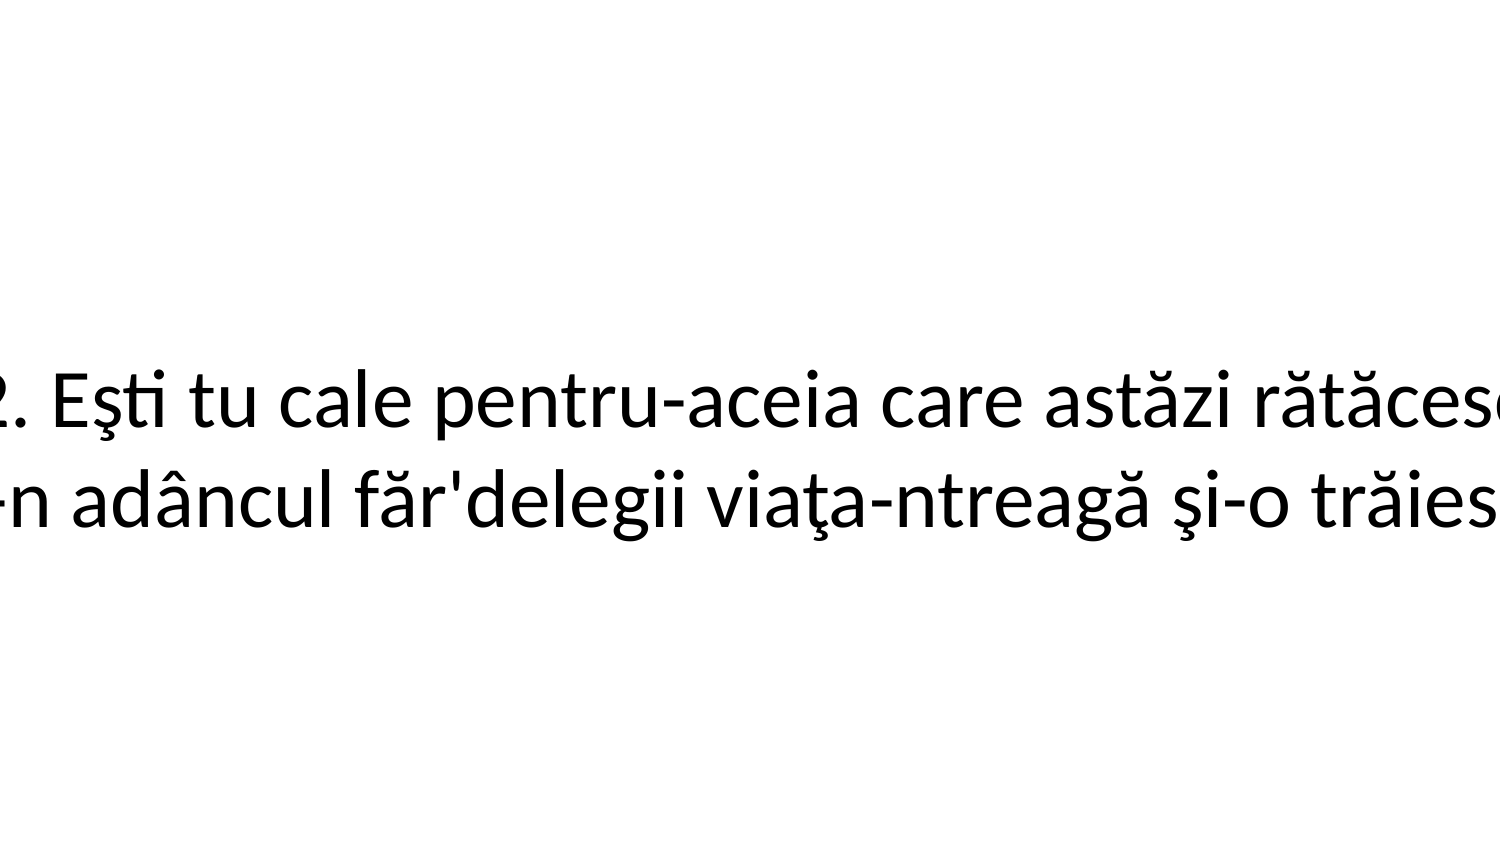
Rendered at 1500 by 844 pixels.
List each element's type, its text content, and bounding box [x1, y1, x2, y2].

text_box 2. Eşti tu cale pentru-aceia care astăzi rătăcesc Şi-n adâncul făr'delegii viaţa-ntreagă şi-o trăiesc? [0, 292, 1500, 552]
